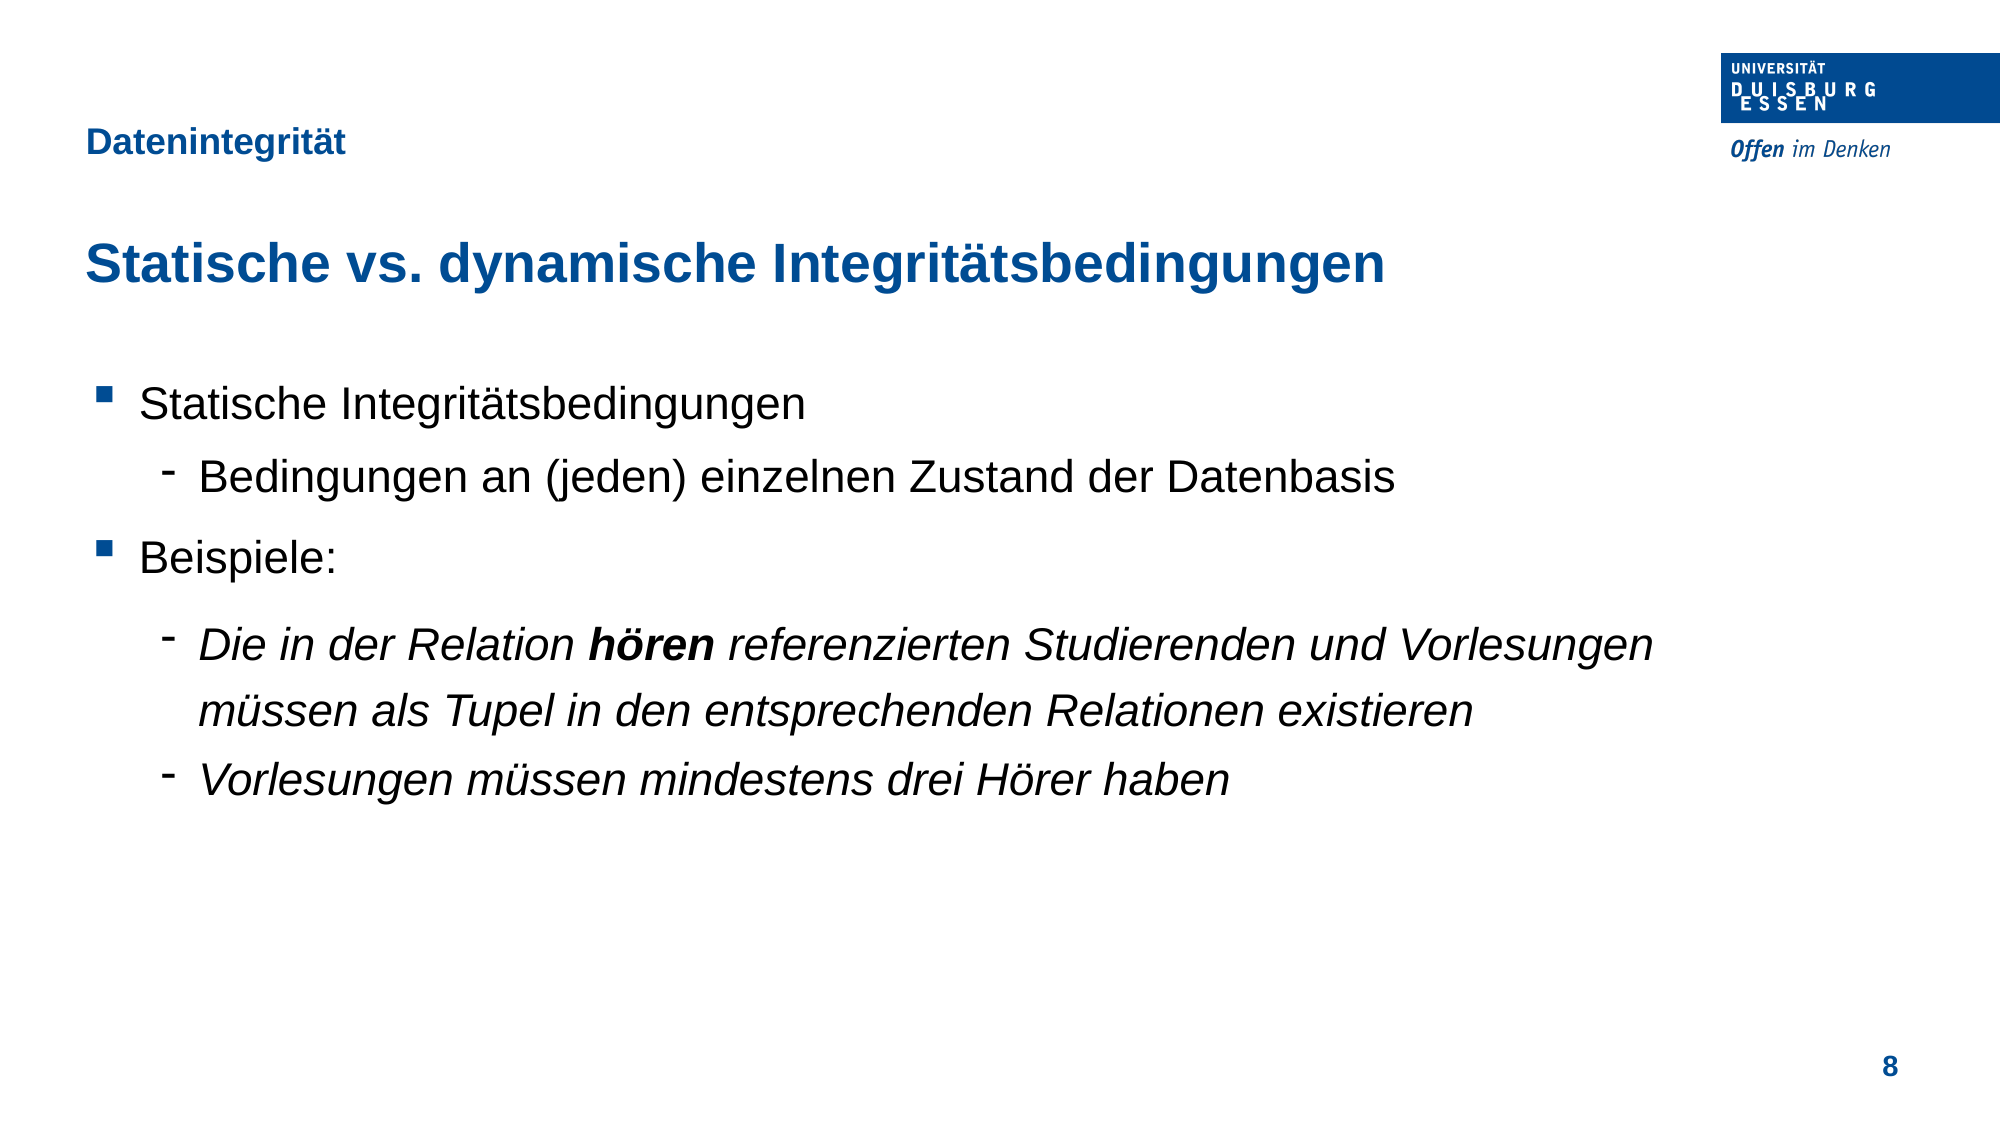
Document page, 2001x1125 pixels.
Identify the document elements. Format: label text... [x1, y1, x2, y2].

list Statische vs. dynamische Integritätsbedingungen [85, 227, 1694, 303]
list Statische Integritätsbedingungen Bedingungen an (jeden) einzelnen Zustand der Datenbasis Beispiele: Die in der Relation hören referenzierten Studierenden und Vorlesungen müssen als Tupel in den entsprechenden Relationen existieren Vorlesungen müssen mindestens drei Hörer haben [85, 366, 1694, 987]
list Datenintegrität [85, 122, 1694, 163]
slide_number 8 [1677, 1039, 1914, 1081]
picture [1721, 53, 2000, 162]
